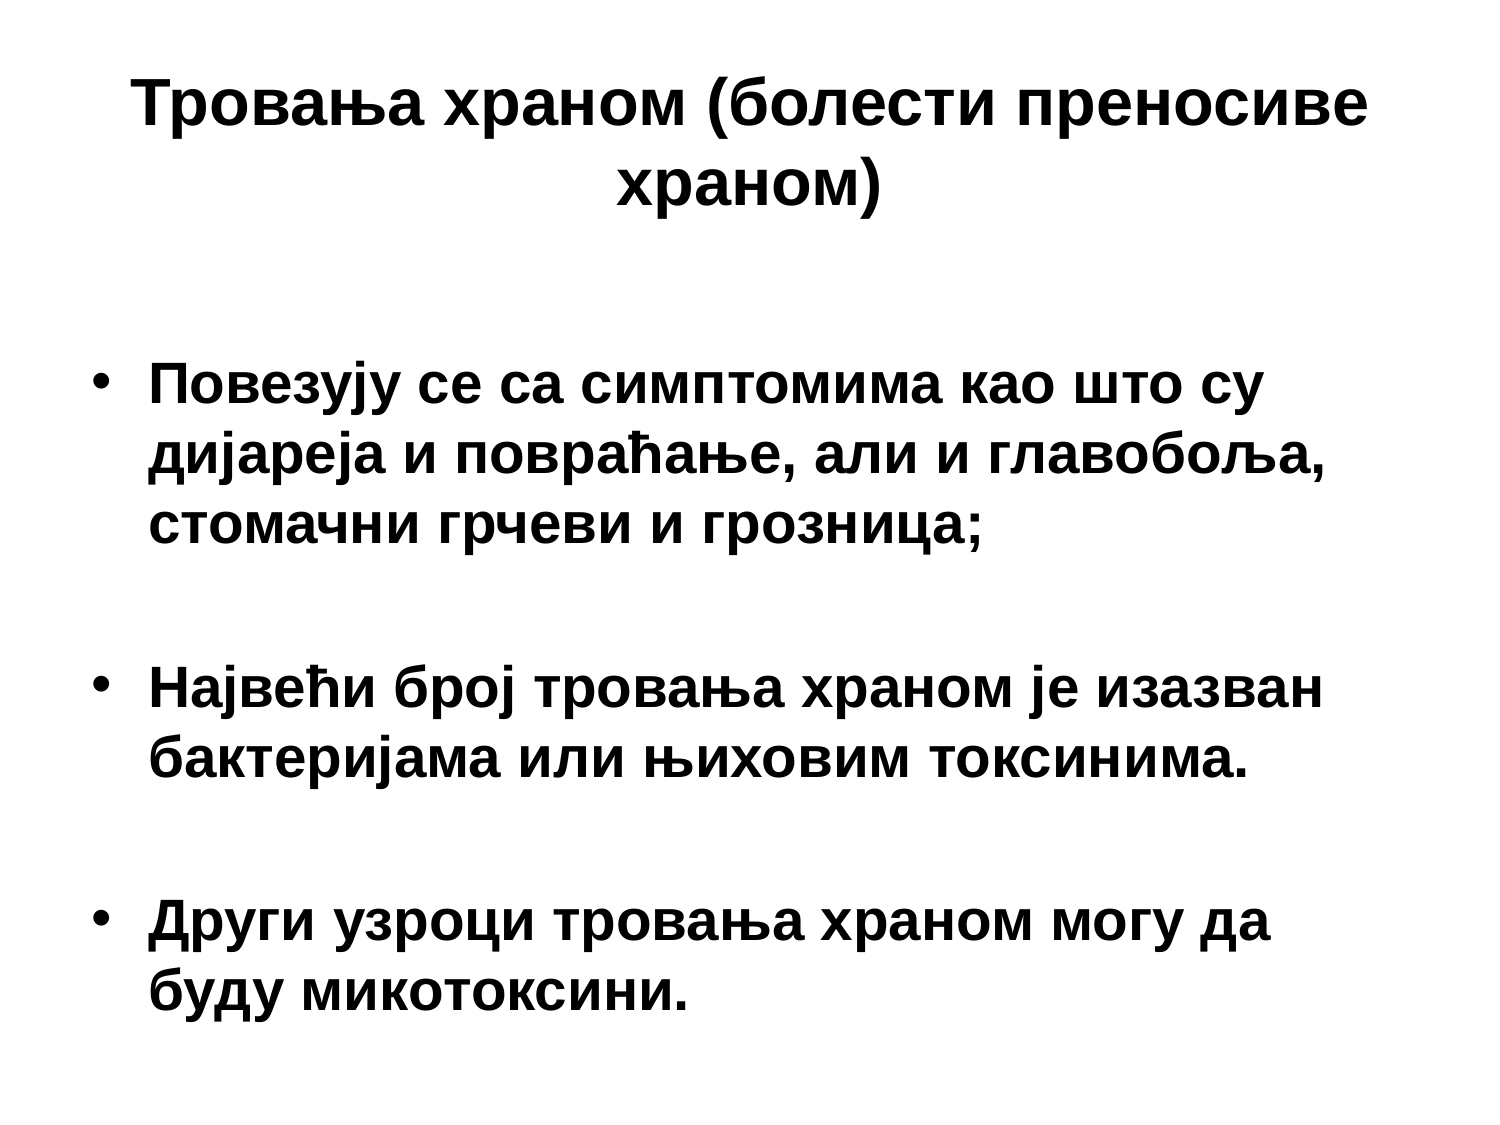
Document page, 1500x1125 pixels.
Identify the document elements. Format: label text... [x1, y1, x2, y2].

title Тровања храном (болести преносиве храном) [74, 44, 1426, 233]
list Повезују се са симптомима као што су дијареја и повраћање, али и главобоља, стомачни грчеви и грозница; Највећи број тровања храном је изазван бактеријама или њиховим токсинима. Други узроци тровања храном могу да буду микотоксини. [76, 337, 1428, 1082]
